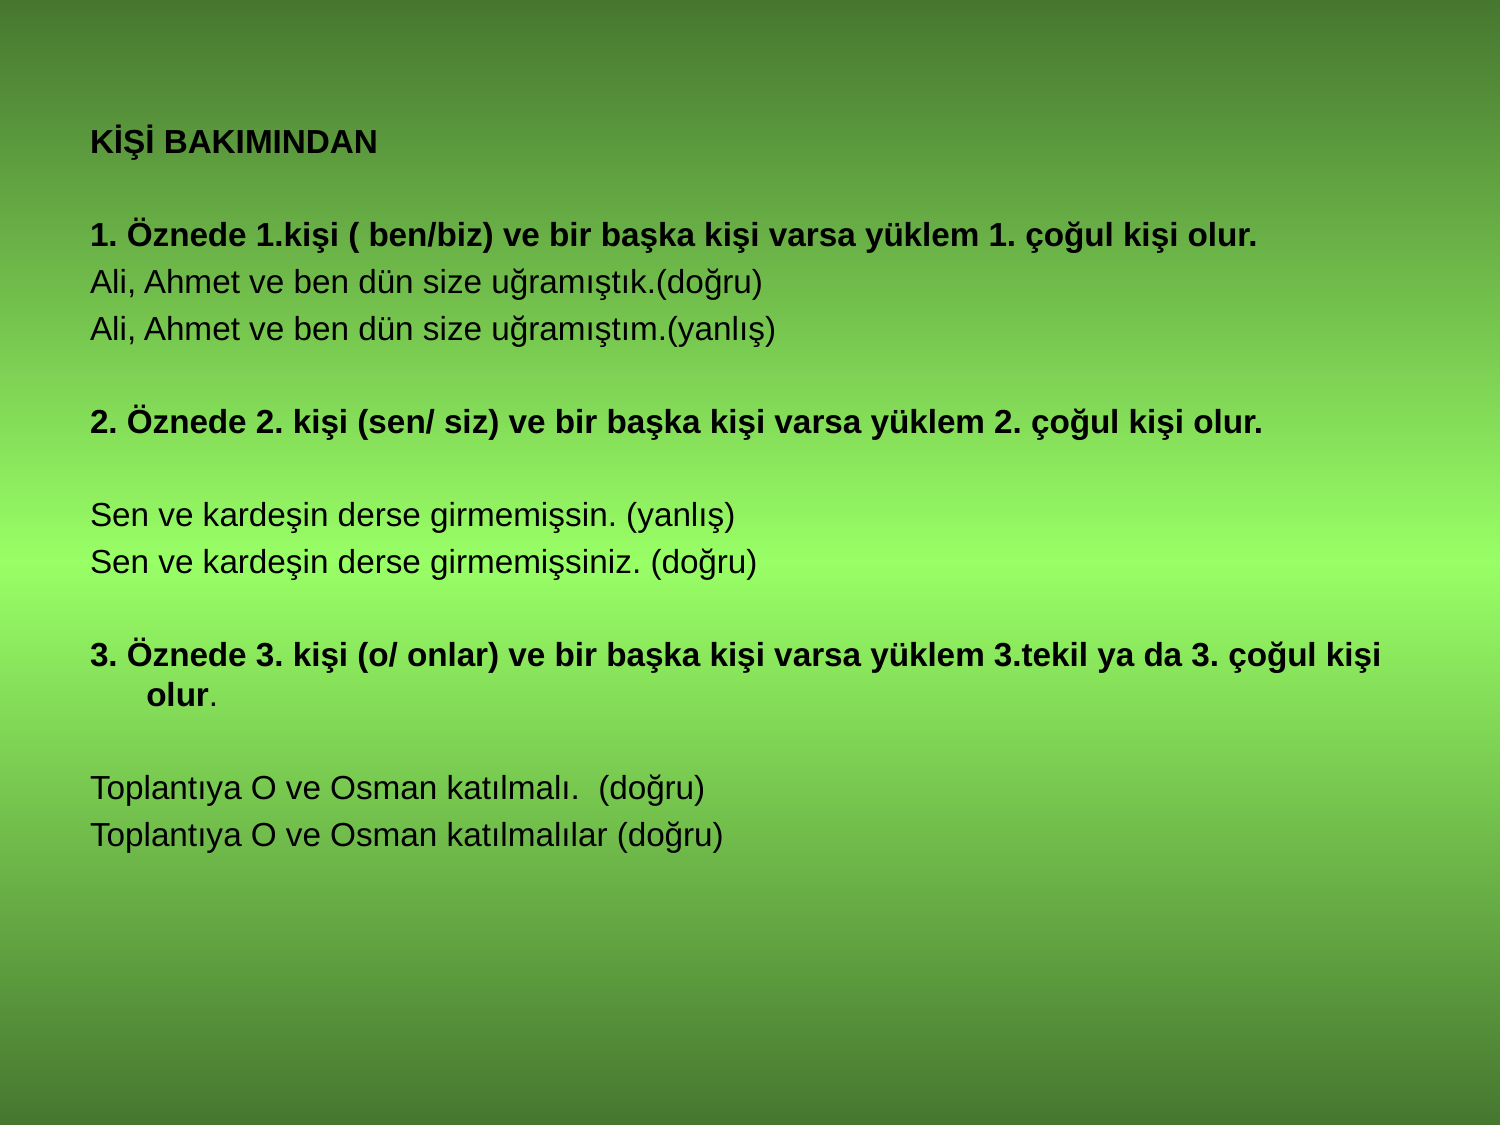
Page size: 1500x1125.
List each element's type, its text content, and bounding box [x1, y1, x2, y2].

list KİŞİ BAKIMINDAN 1. Öznede 1.kişi ( ben/biz) ve bir başka kişi varsa yüklem 1. çoğul kişi olur. Ali, Ahmet ve ben dün size uğramıştık.(doğru) Ali, Ahmet ve ben dün size uğramıştım.(yanlış) 2. Öznede 2. kişi (sen/ siz) ve bir başka kişi varsa yüklem 2. çoğul kişi olur. Sen ve kardeşin derse girmemişsin. (yanlış) Sen ve kardeşin derse girmemişsiniz. (doğru) 3. Öznede 3. kişi (o/ onlar) ve bir başka kişi varsa yüklem 3.tekil ya da 3. çoğul kişi olur. Toplantıya O ve Osman katılmalı. (doğru) Toplantıya O ve Osman katılmalılar (doğru) [74, 66, 1426, 1006]
